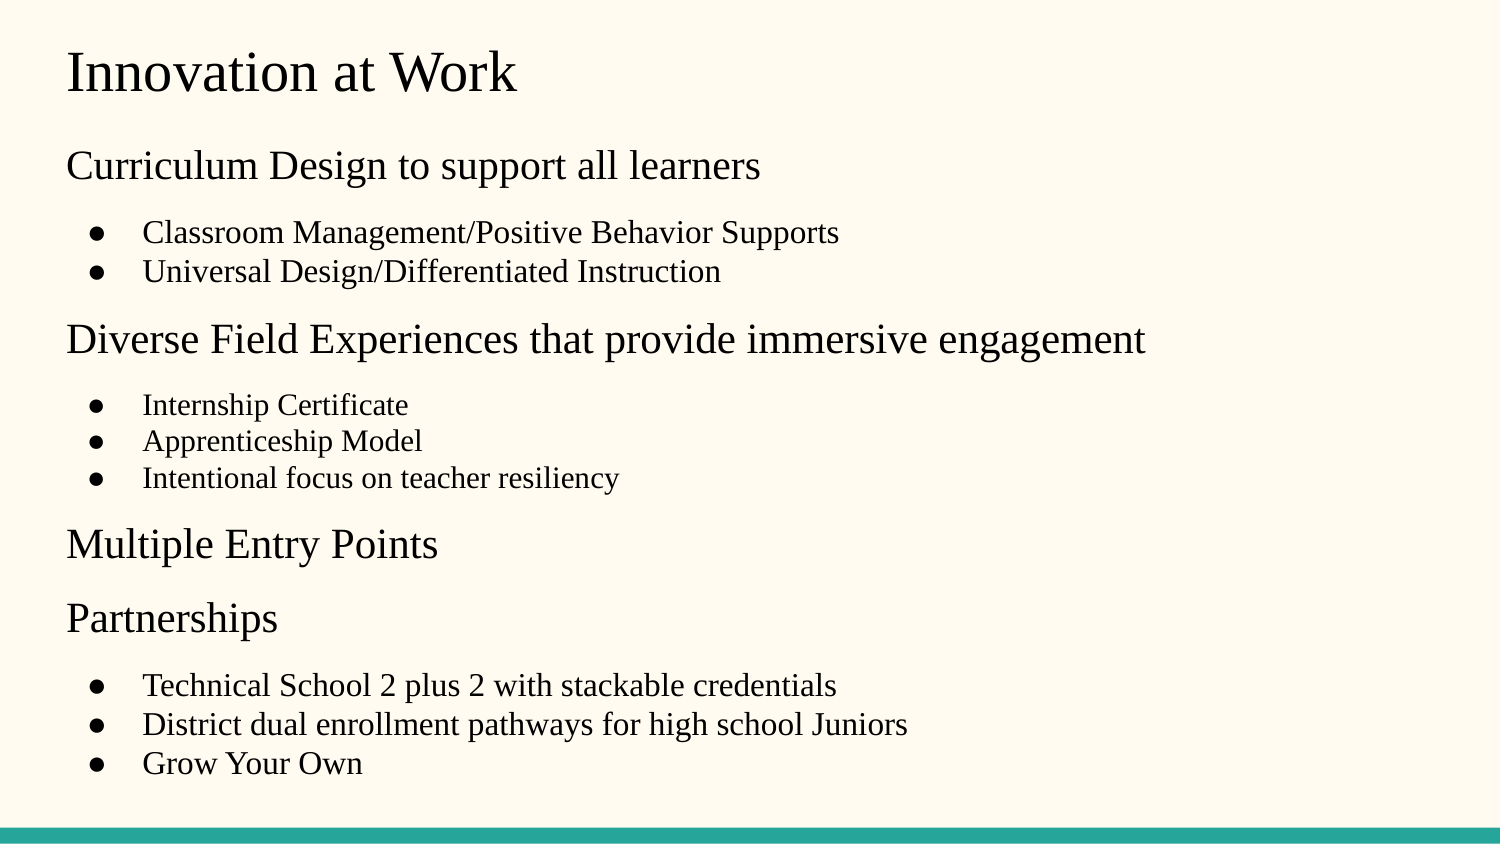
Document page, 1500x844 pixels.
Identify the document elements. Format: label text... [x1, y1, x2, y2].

title Innovation at Work [51, 24, 1461, 125]
list Curriculum Design to support all learners Classroom Management/Positive Behavior Supports Universal Design/Differentiated Instruction Diverse Field Experiences that provide immersive engagement Internship Certificate Apprenticeship Model Intentional focus on teacher resiliency Multiple Entry Points Partnerships Technical School 2 plus 2 with stackable credentials District dual enrollment pathways for high school Juniors Grow Your Own [51, 124, 1449, 800]
